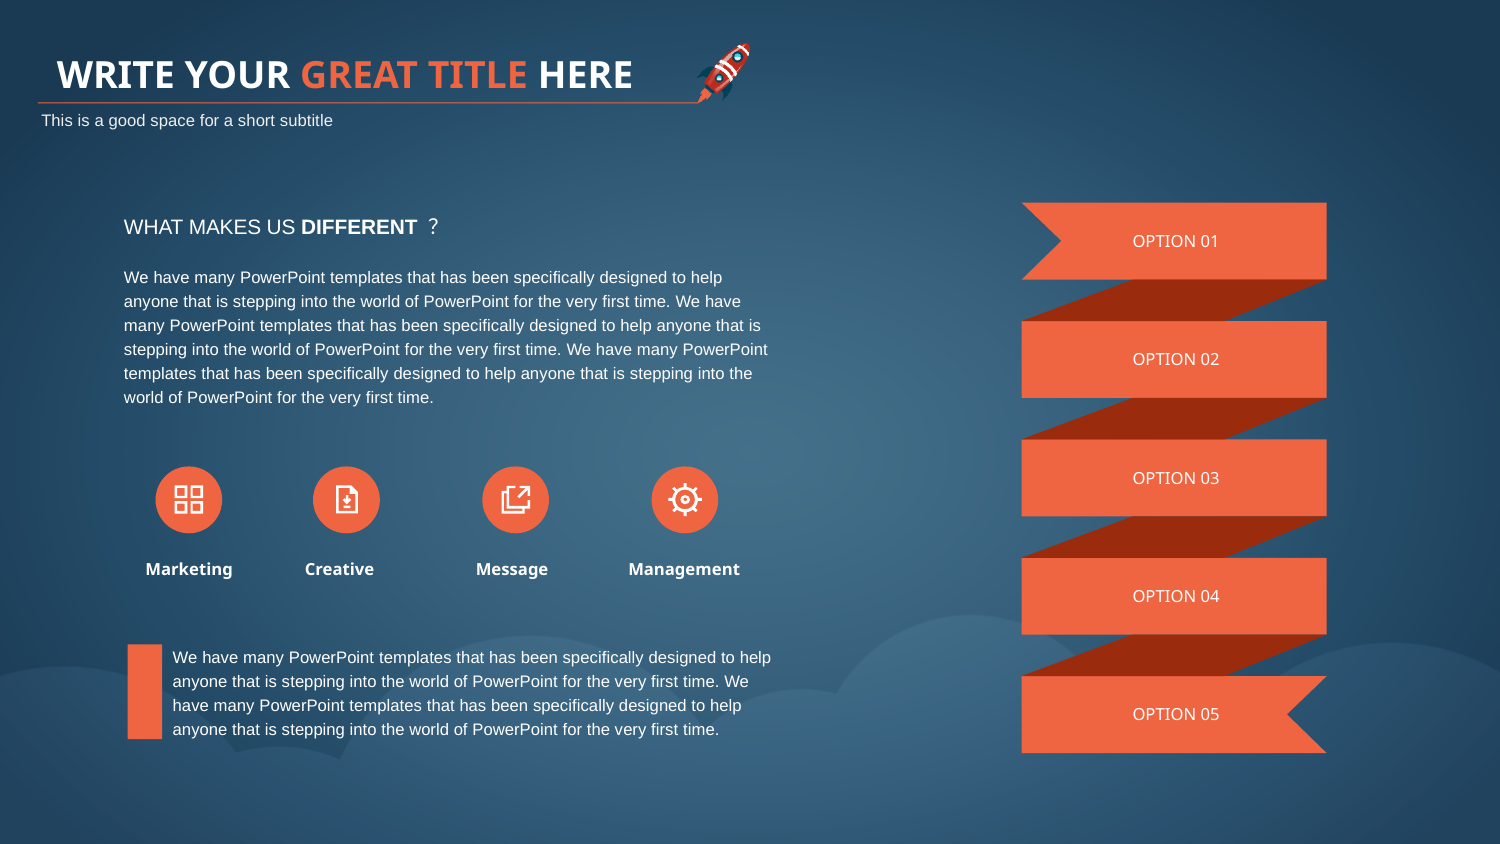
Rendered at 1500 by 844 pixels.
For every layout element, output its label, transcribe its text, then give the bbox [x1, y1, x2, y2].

text_box [651, 466, 719, 534]
text_box [1021, 321, 1327, 398]
text_box [1021, 557, 1327, 635]
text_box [668, 483, 702, 517]
text_box [1021, 202, 1327, 280]
text_box OPTION 04 [1117, 578, 1235, 613]
text_box [1021, 676, 1327, 754]
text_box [174, 485, 204, 514]
text_box [482, 466, 549, 534]
text_box Marketing [130, 551, 248, 587]
text_box OPTION 03 [1117, 460, 1235, 496]
text_box [1021, 397, 1327, 440]
text_box This is a good space for a short subtitle [41, 102, 349, 138]
text_box [127, 644, 163, 740]
text_box OPTION 02 [1117, 341, 1235, 377]
text_box [1021, 279, 1327, 322]
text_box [336, 485, 358, 514]
text_box [1021, 439, 1327, 517]
text_box [155, 466, 223, 534]
text_box WRITE YOUR GREAT TITLE HERE [56, 43, 649, 104]
text_box Management [613, 551, 760, 587]
text_box OPTION 05 [1117, 696, 1235, 732]
text_box OPTION 01 [1117, 223, 1235, 259]
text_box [501, 485, 531, 514]
text_box [312, 466, 380, 534]
text_box Message [461, 551, 568, 587]
text_box [1021, 634, 1327, 677]
text_box WHAT MAKES US DIFFERENT ？ We have many PowerPoint templates that has been specifically designed to help anyone that is stepping into the world of PowerPoint for the very first time. We have many PowerPoint templates that has been specifically designed to help anyone that is stepping into the world of PowerPoint for the very first time. We have many PowerPoint templates that has been specifically designed to help anyone that is stepping into the world of PowerPoint for the very first time. [123, 209, 774, 407]
text_box [1021, 516, 1327, 558]
text_box We have many PowerPoint templates that has been specifically designed to help anyone that is stepping into the world of PowerPoint for the very first time. We have many PowerPoint templates that has been specifically designed to help anyone that is stepping into the world of PowerPoint for the very first time. [172, 643, 775, 740]
text_box Creative [289, 551, 394, 587]
picture [0, 0, 1500, 844]
